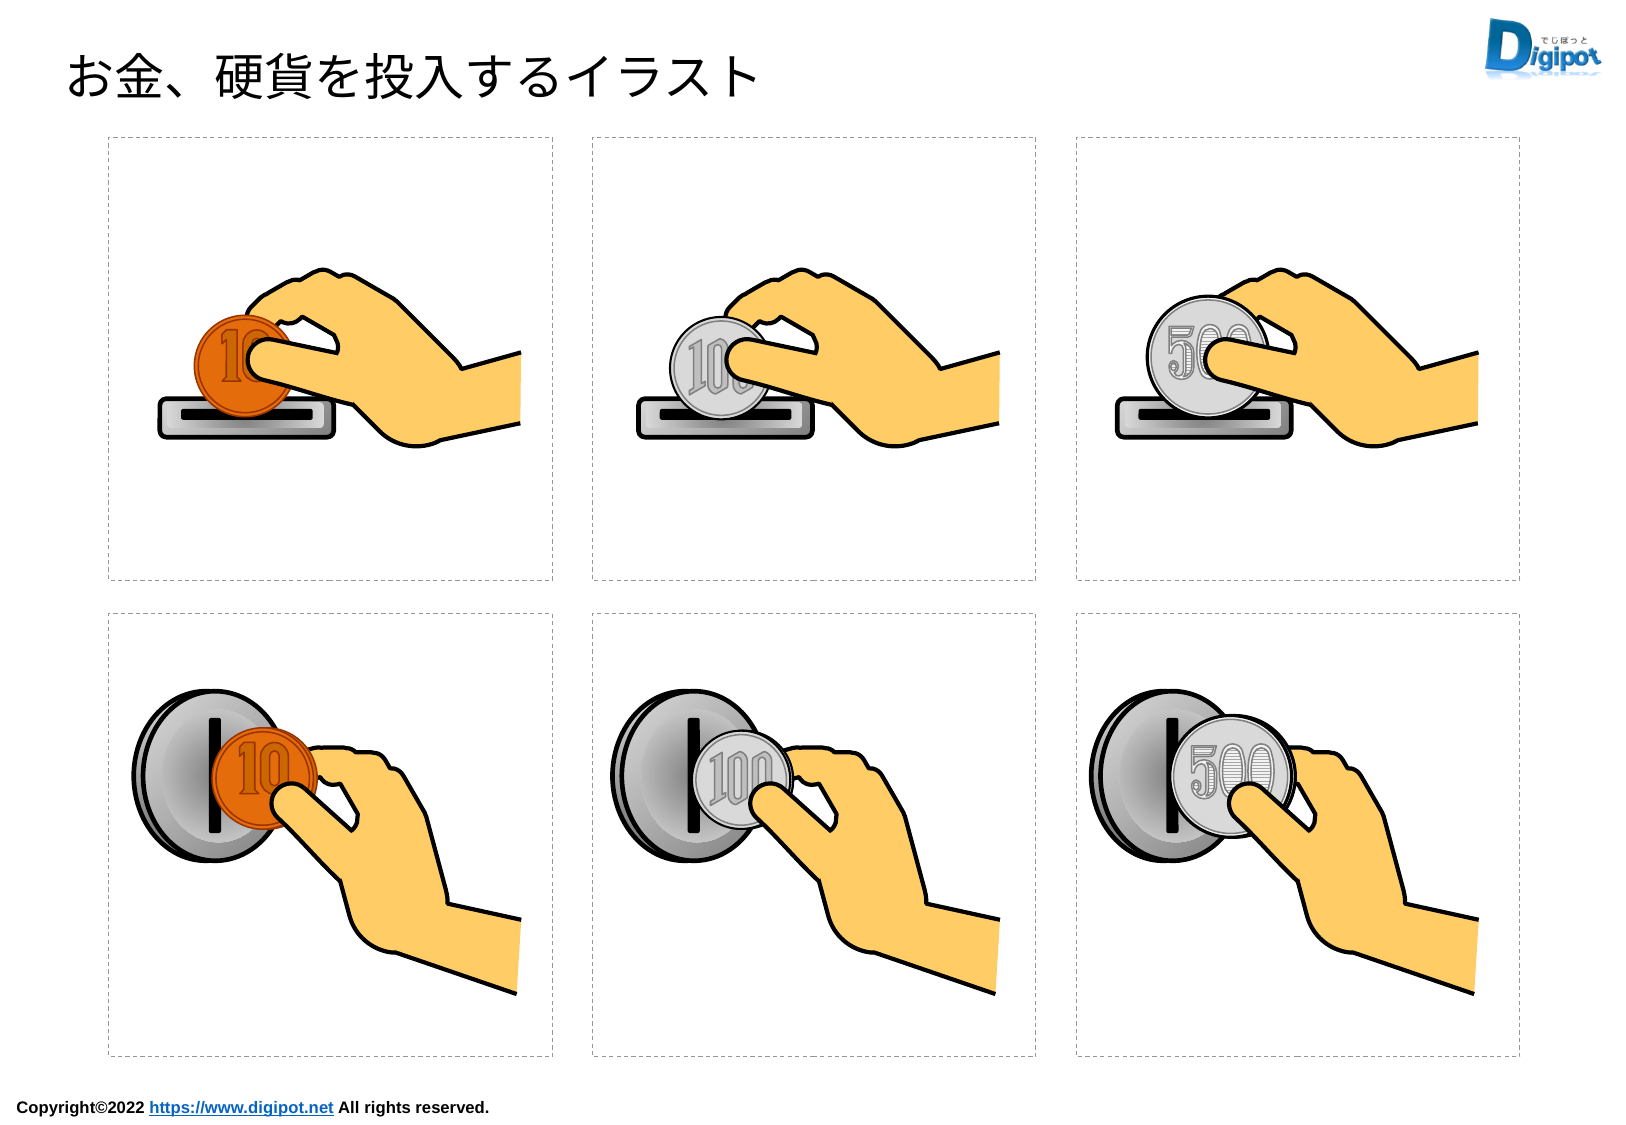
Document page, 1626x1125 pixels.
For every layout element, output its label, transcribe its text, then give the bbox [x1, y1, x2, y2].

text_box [1091, 691, 1523, 954]
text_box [159, 269, 522, 447]
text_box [638, 269, 1000, 447]
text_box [612, 691, 1044, 954]
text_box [133, 691, 565, 954]
picture [1485, 18, 1602, 82]
text_box お金、硬貨を投入するイラスト [49, 38, 779, 113]
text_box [1117, 269, 1479, 447]
